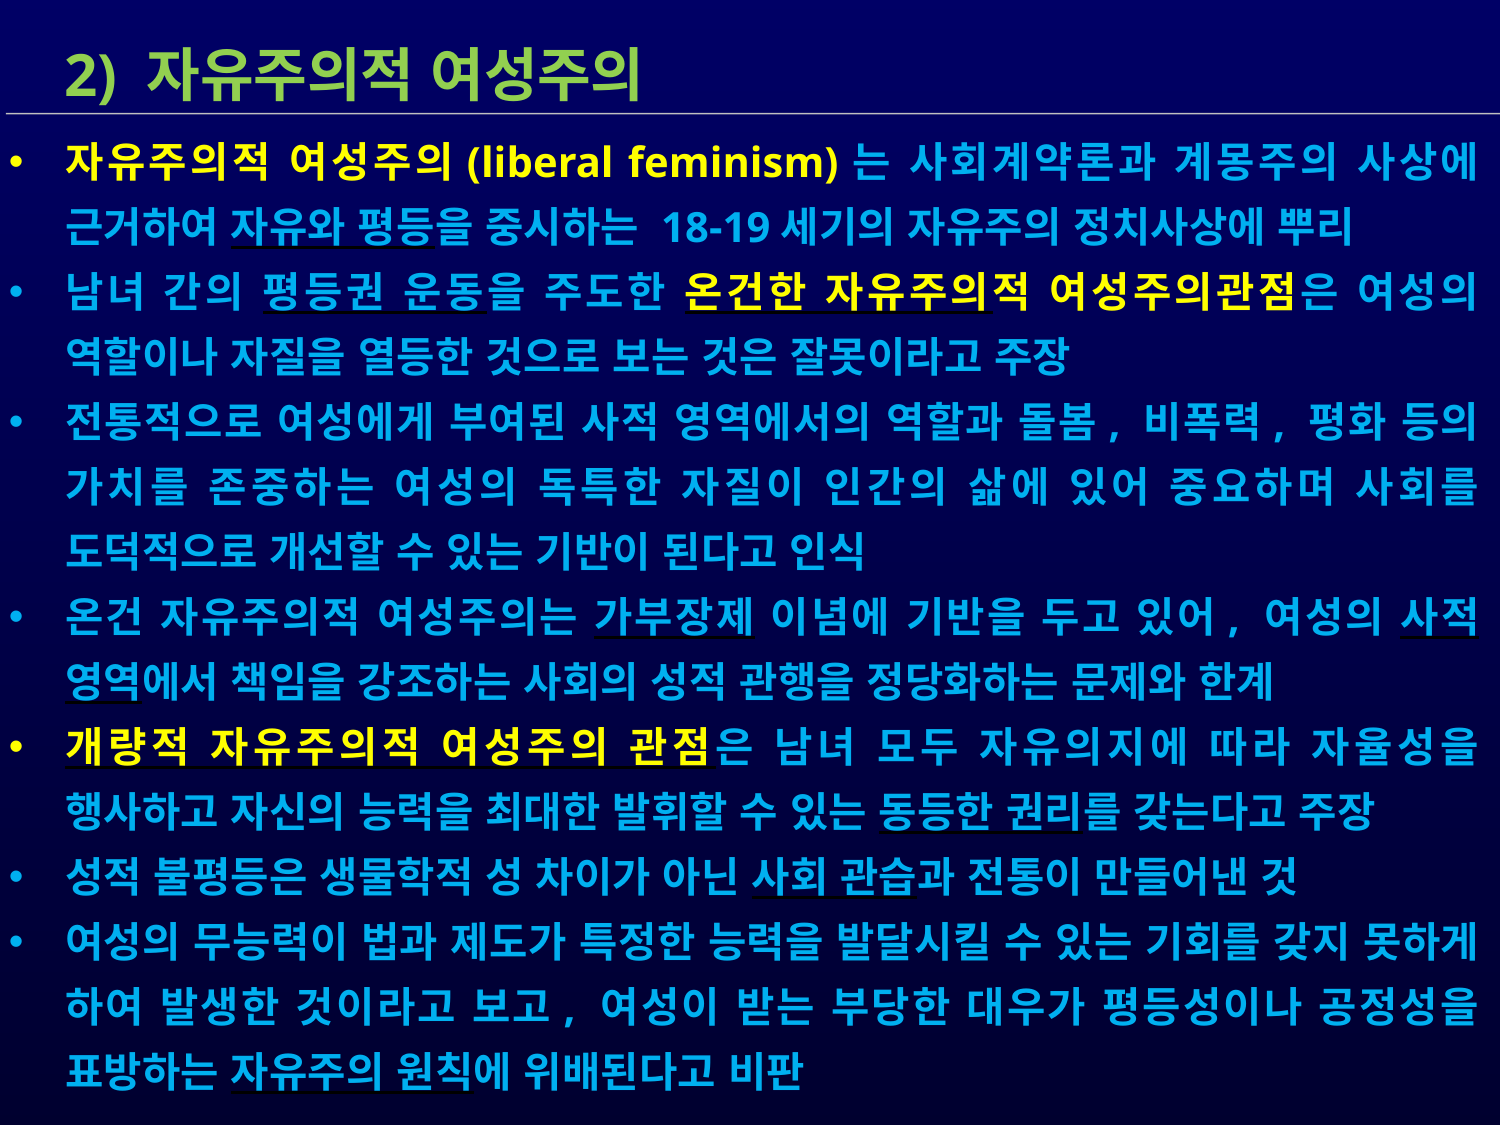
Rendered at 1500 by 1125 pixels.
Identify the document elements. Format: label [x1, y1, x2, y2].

text_box [0, 30, 1500, 1105]
